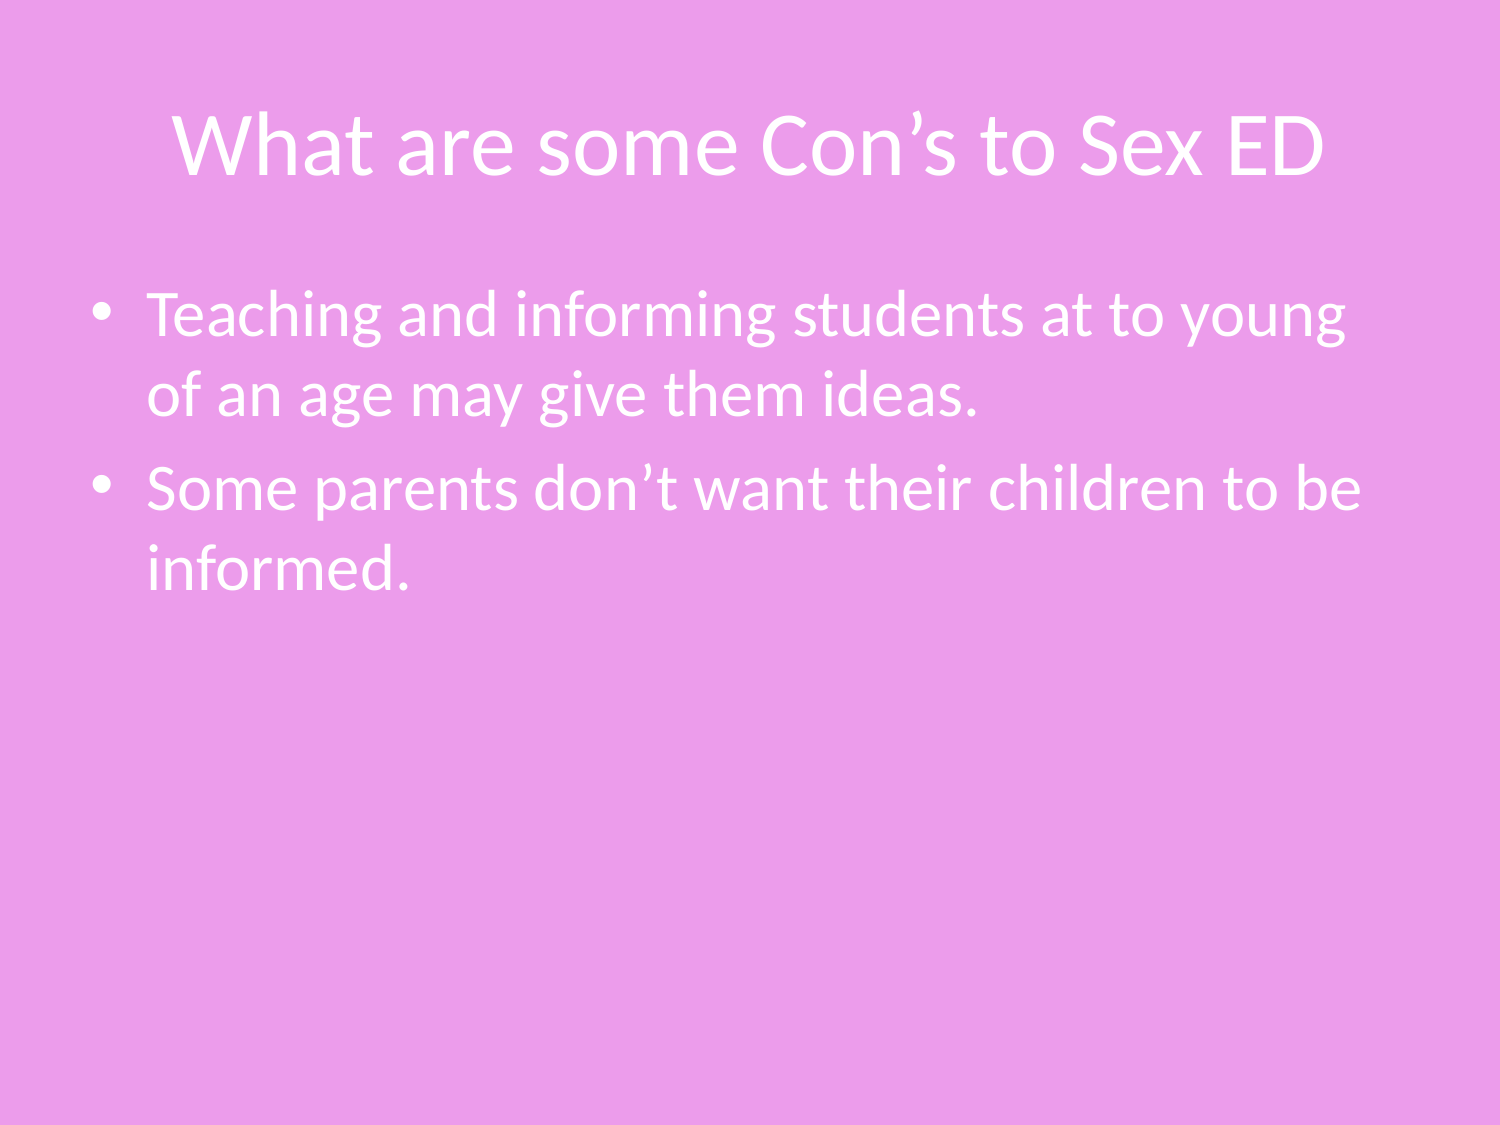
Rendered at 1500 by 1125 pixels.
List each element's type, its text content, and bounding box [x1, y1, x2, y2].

title What are some Con’s to Sex ED [75, 45, 1425, 233]
list Teaching and informing students at to young of an age may give them ideas. Some parents don’t want their children to be informed. [75, 262, 1425, 1005]
